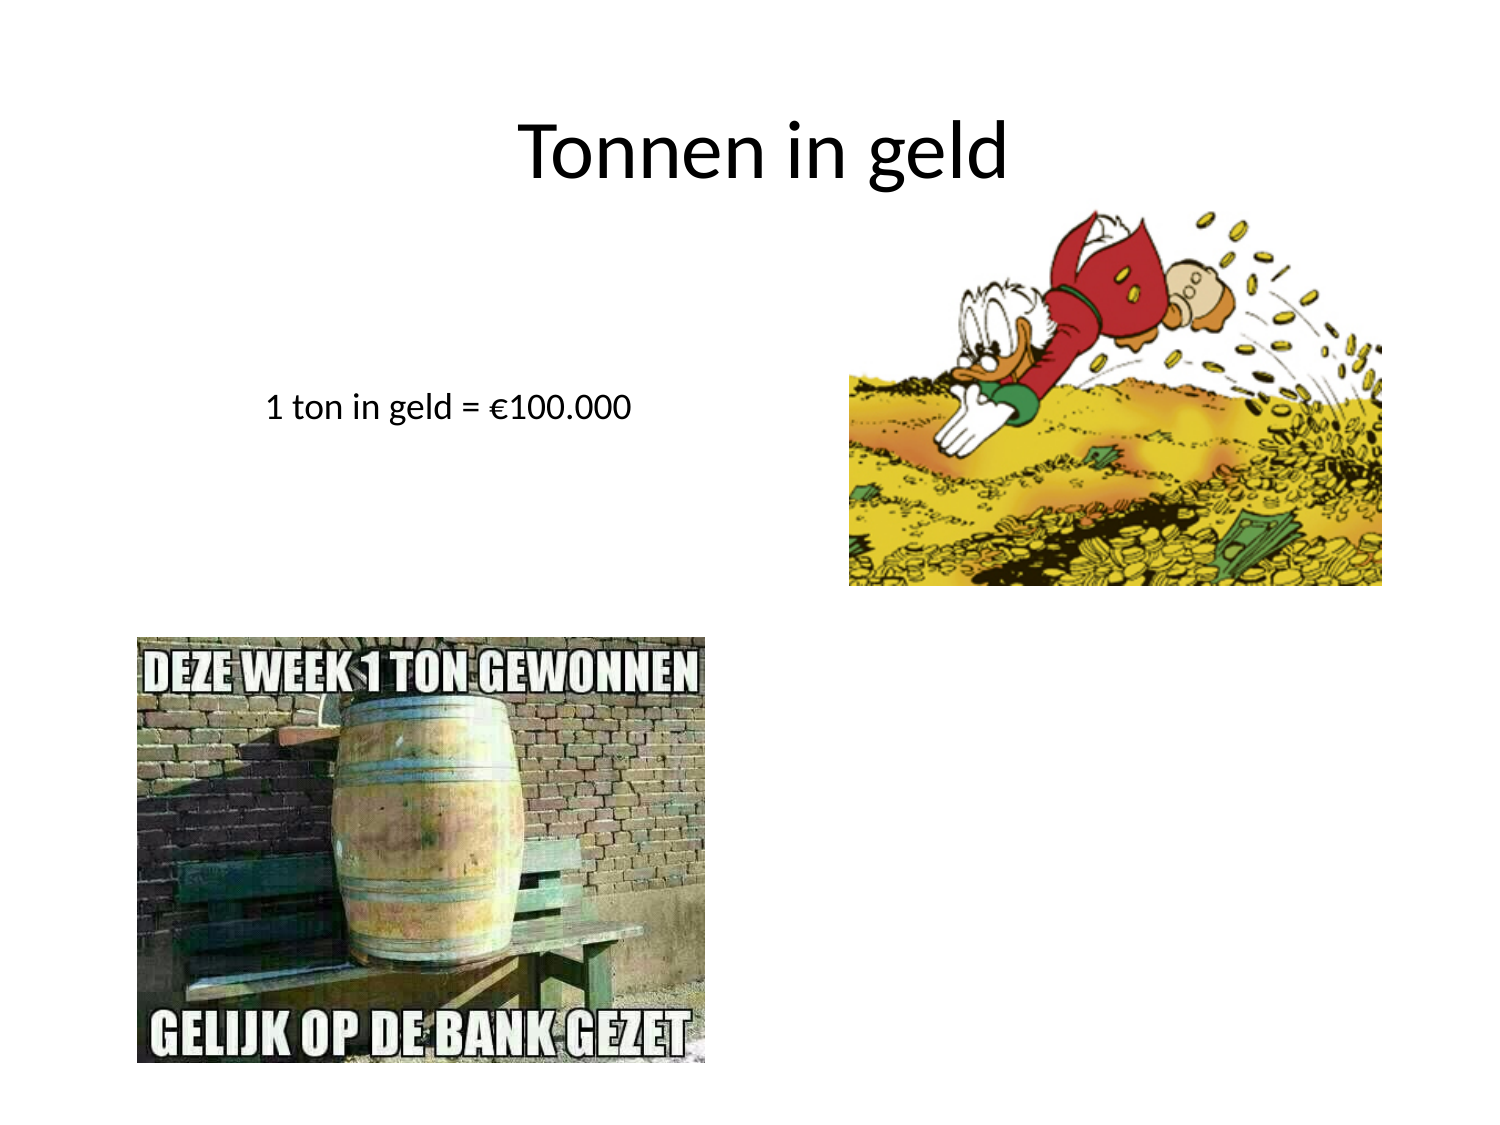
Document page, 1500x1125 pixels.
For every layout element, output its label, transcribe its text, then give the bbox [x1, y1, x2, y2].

text_box Tonnen in geld [502, 87, 1026, 203]
picture [849, 99, 1382, 587]
picture [137, 637, 705, 1063]
text_box 1 ton in geld = €100.000 [249, 374, 688, 435]
